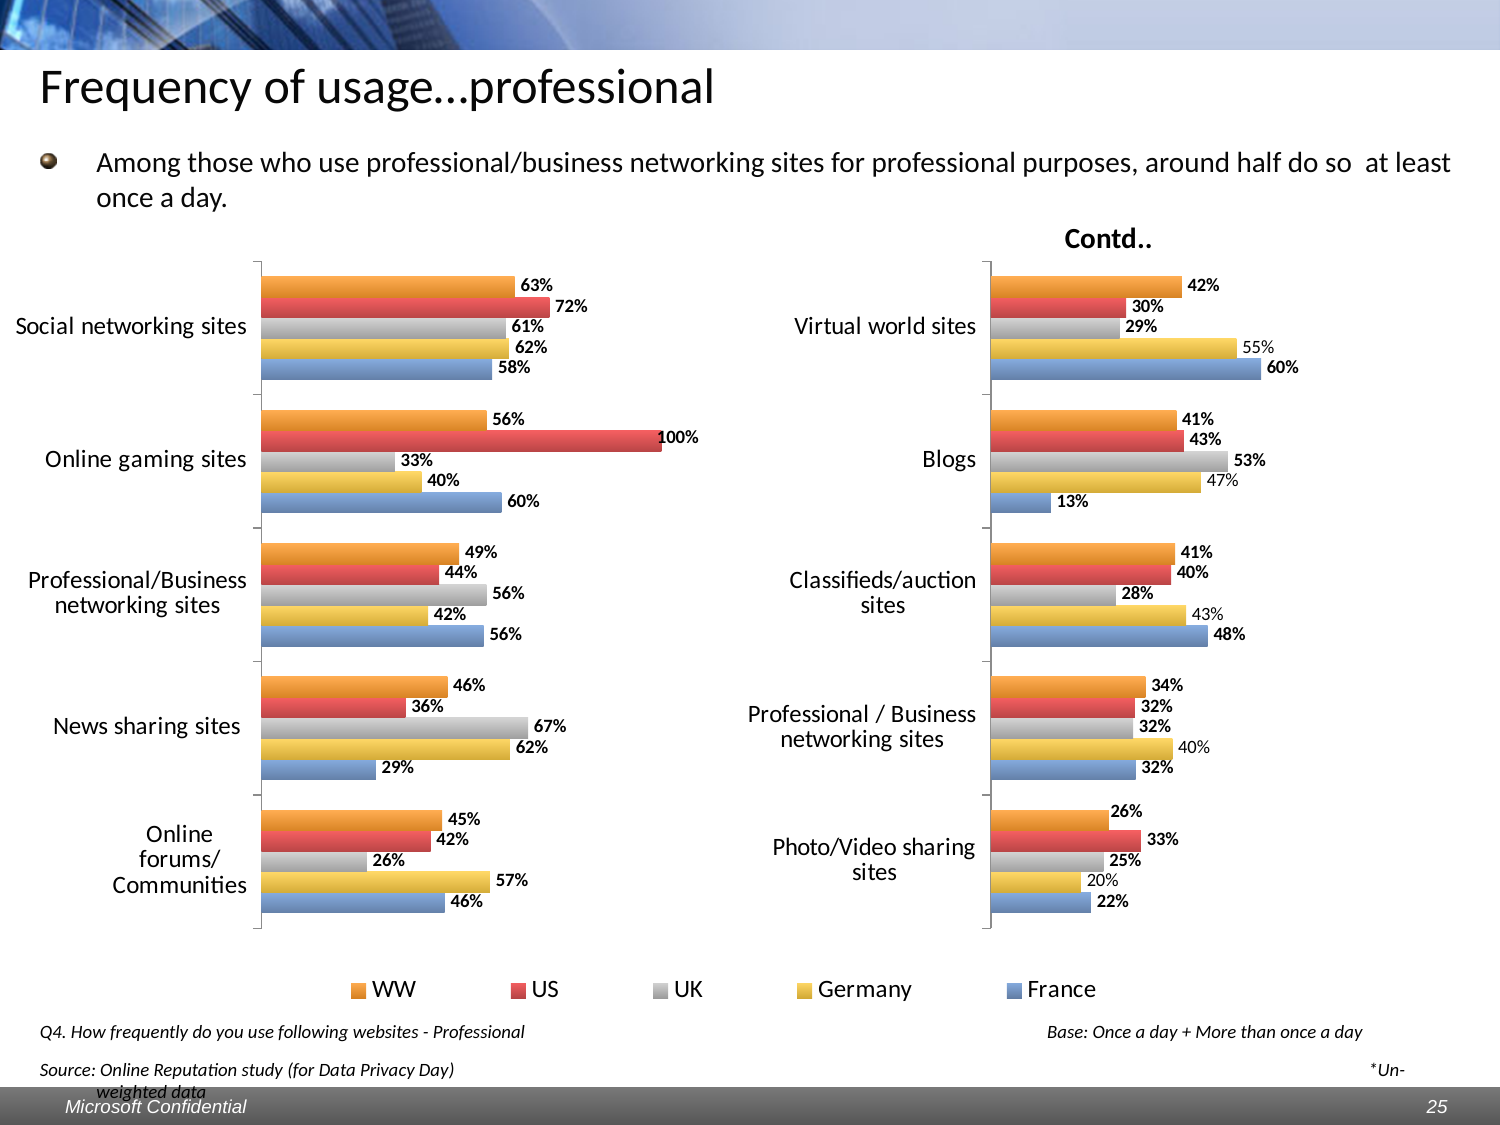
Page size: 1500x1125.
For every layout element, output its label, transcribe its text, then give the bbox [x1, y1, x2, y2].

chart [0, 243, 1500, 1021]
list Q4. How frequently do you use following websites - Professional Base: Once a day + More than once a day [24, 1012, 1475, 1050]
picture [0, 0, 1500, 51]
list Among those who use professional/business networking sites for professional purposes, around half do so at least once a day. [24, 135, 1475, 242]
title Frequency of usage…professional [24, 52, 1475, 115]
list Source: Online Reputation study (for Data Privacy Day) *Un-weighted data [24, 1050, 1475, 1088]
picture [39, 152, 57, 169]
